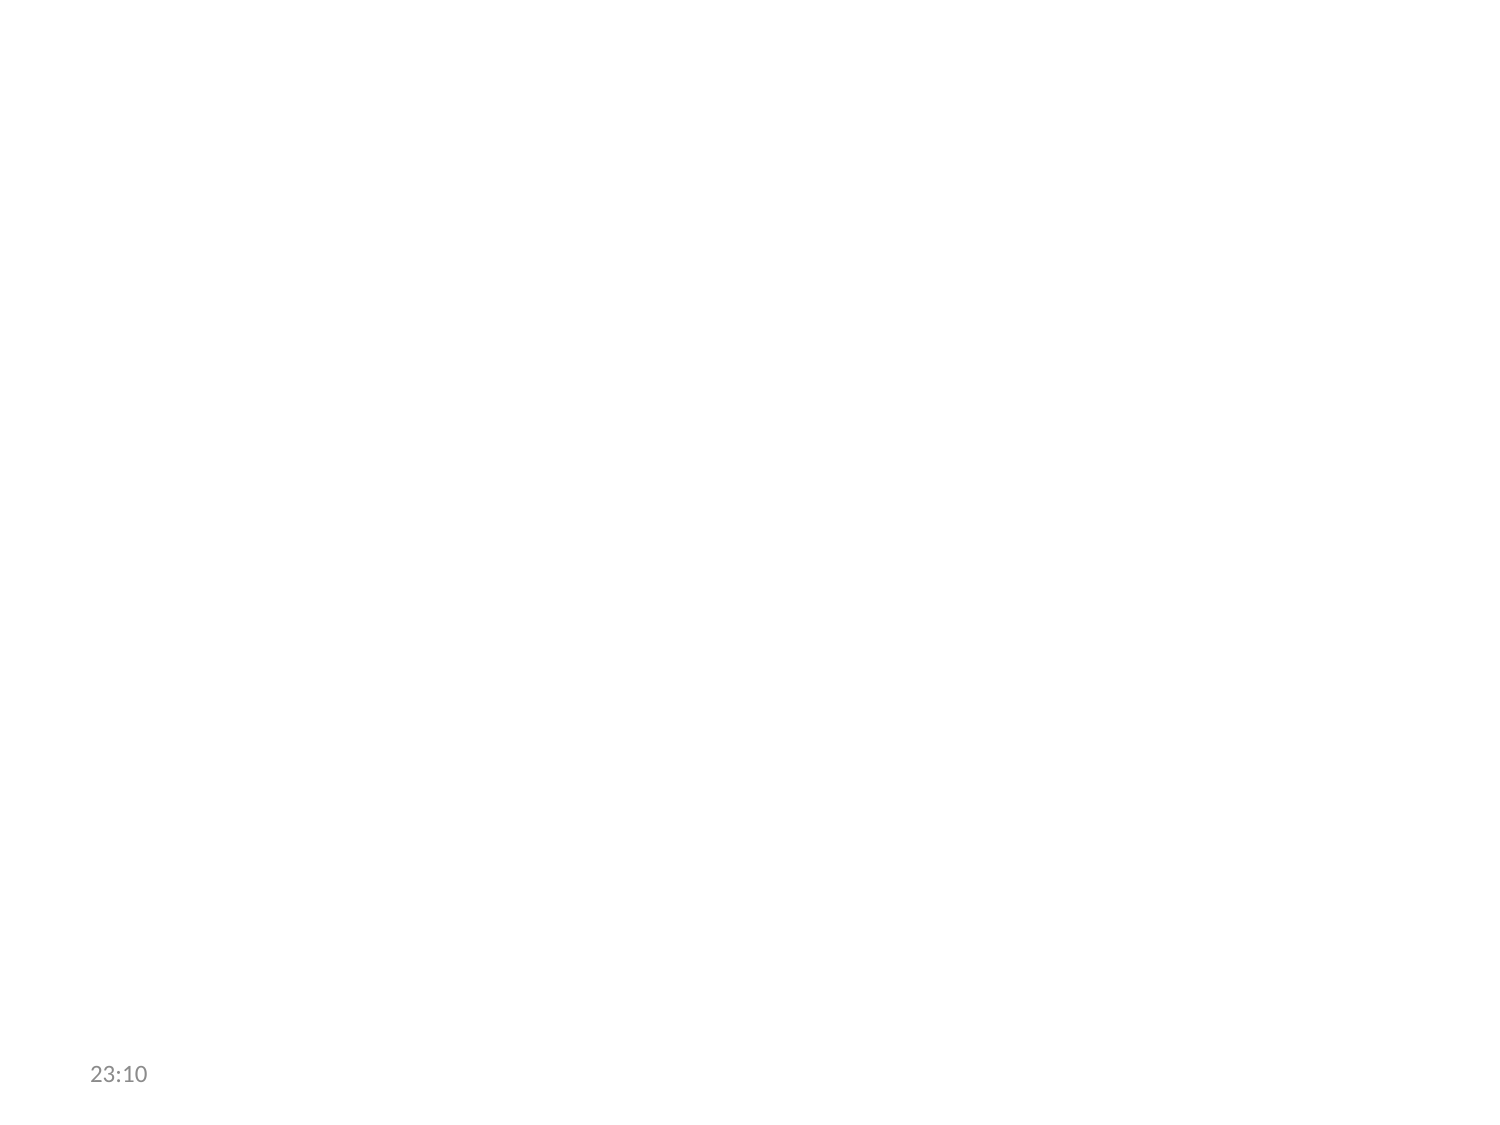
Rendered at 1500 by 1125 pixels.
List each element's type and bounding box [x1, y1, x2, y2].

slide_number [75, 1042, 425, 1103]
